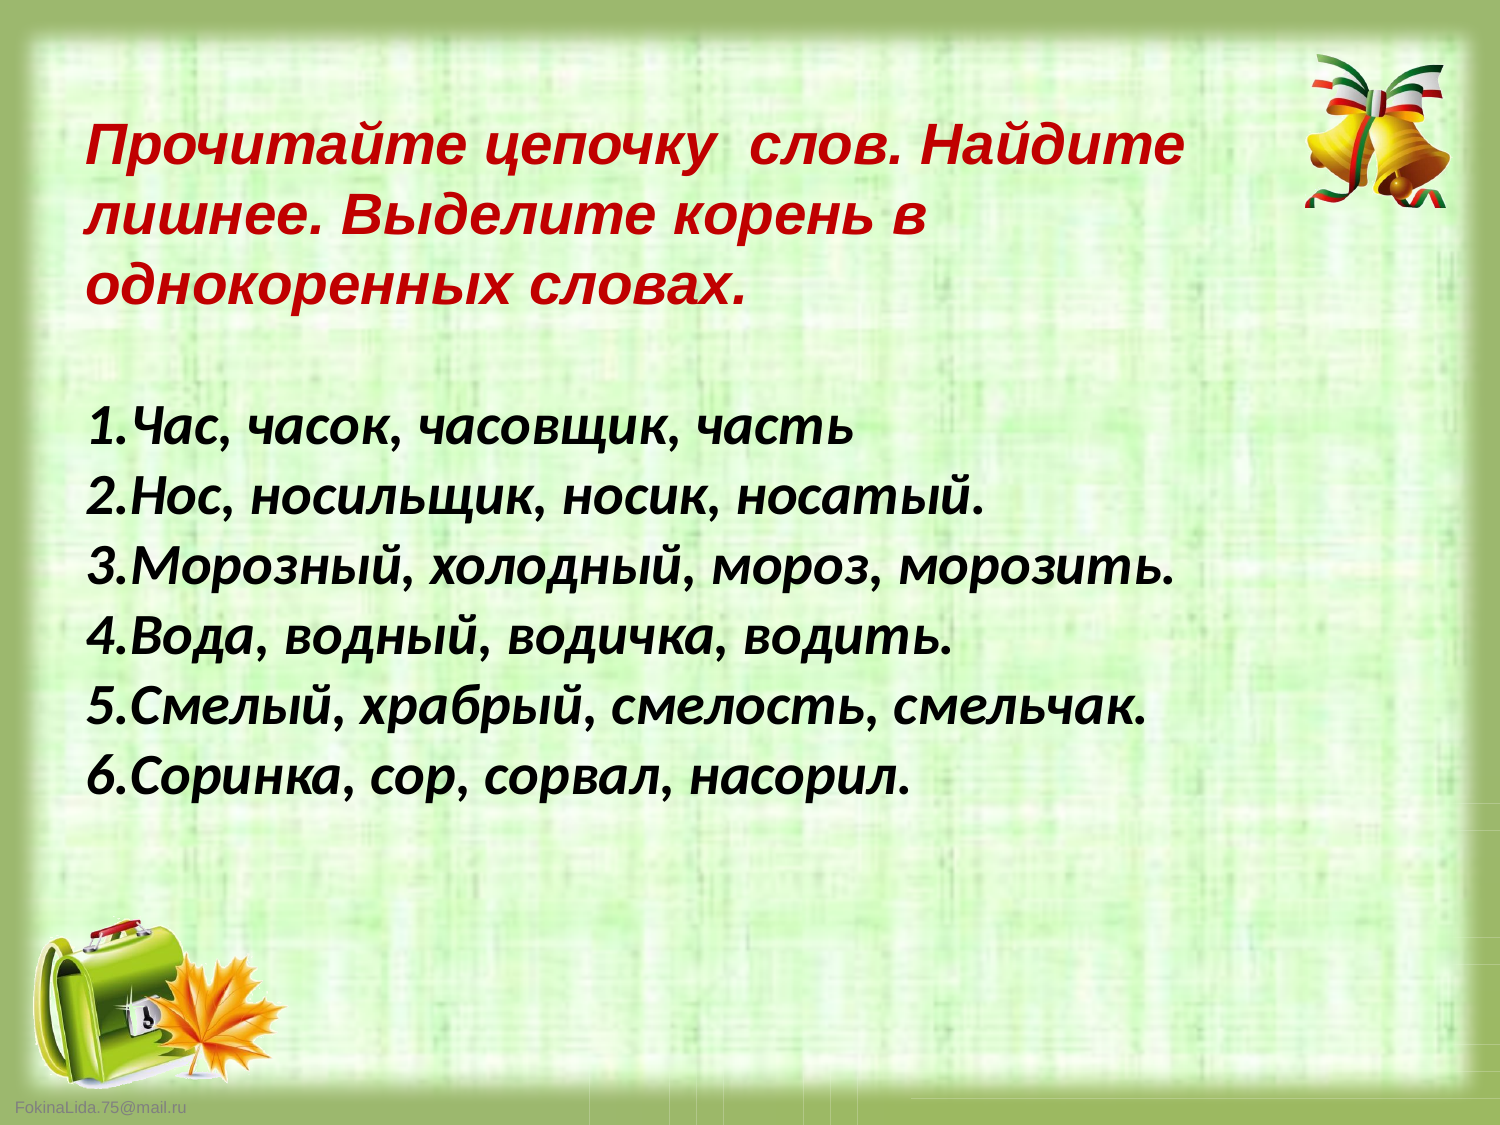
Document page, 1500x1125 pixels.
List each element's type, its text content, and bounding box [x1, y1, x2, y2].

picture [29, 49, 1456, 1096]
text_box Прочитайте цепочку слов. Найдите лишнее. Выделите корень в однокоренных словах. Час, часок, часовщик, часть Нос, носильщик, носик, носатый. Морозный, холодный, мороз, морозить. Вода, водный, водичка, водить. Смелый, храбрый, смелость, смельчак. Соринка, сор, сорвал, насорил. [70, 98, 1383, 859]
